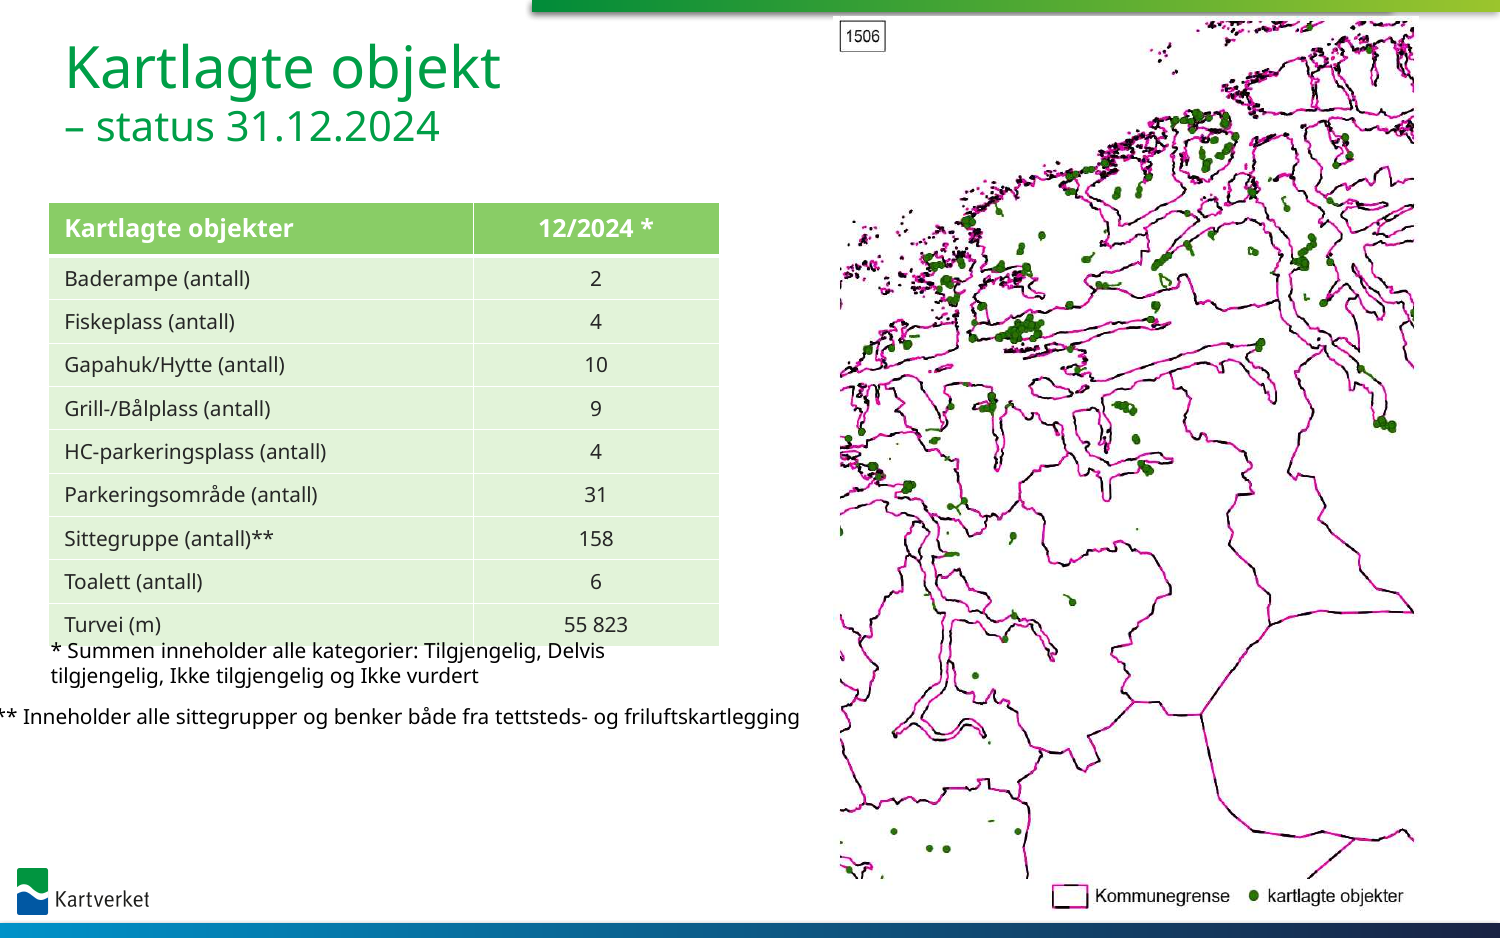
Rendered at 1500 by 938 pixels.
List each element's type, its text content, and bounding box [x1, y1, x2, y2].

table_cell Grill-/Bålplass (antall) [49, 387, 473, 429]
text_box Kartlagte objekt – status 31.12.2024 [49, 26, 828, 158]
text_box Kartlagte objekt – status 31.12.2024 [1424, 26, 1431, 158]
text_box ** Inneholder alle sittegrupper og benker både fra tettsteds- og friluftskartlegging [0, 696, 815, 736]
table_cell Turvei (m) [49, 604, 473, 630]
text_box * Summen inneholder alle kategorier: Tilgjengelig, Delvis tilgjengelig, Ikke tilgjengelig og Ikke vurdert [35, 630, 721, 696]
table_cell 55 823 [474, 604, 719, 630]
table_cell 4 [474, 300, 719, 343]
table_cell 10 [474, 344, 719, 386]
table_cell 4 [474, 430, 719, 473]
table_header Kartlagte objekter [49, 203, 473, 254]
picture [833, 16, 1419, 913]
table_cell 9 [474, 387, 719, 429]
table_cell 6 [474, 560, 719, 603]
table_cell Sittegruppe (antall)** [49, 517, 473, 559]
table_cell 31 [474, 474, 719, 516]
table_header 12/2024 * [474, 203, 719, 254]
table_cell 2 [474, 258, 719, 299]
table_cell Toalett (antall) [49, 560, 473, 603]
table_cell Parkeringsområde (antall) [49, 474, 473, 516]
table_cell Baderampe (antall) [49, 258, 473, 299]
table_cell Fiskeplass (antall) [49, 300, 473, 343]
table_cell 158 [474, 517, 719, 559]
table_cell HC-parkeringsplass (antall) [49, 430, 473, 473]
table_cell Gapahuk/Hytte (antall) [49, 344, 473, 386]
